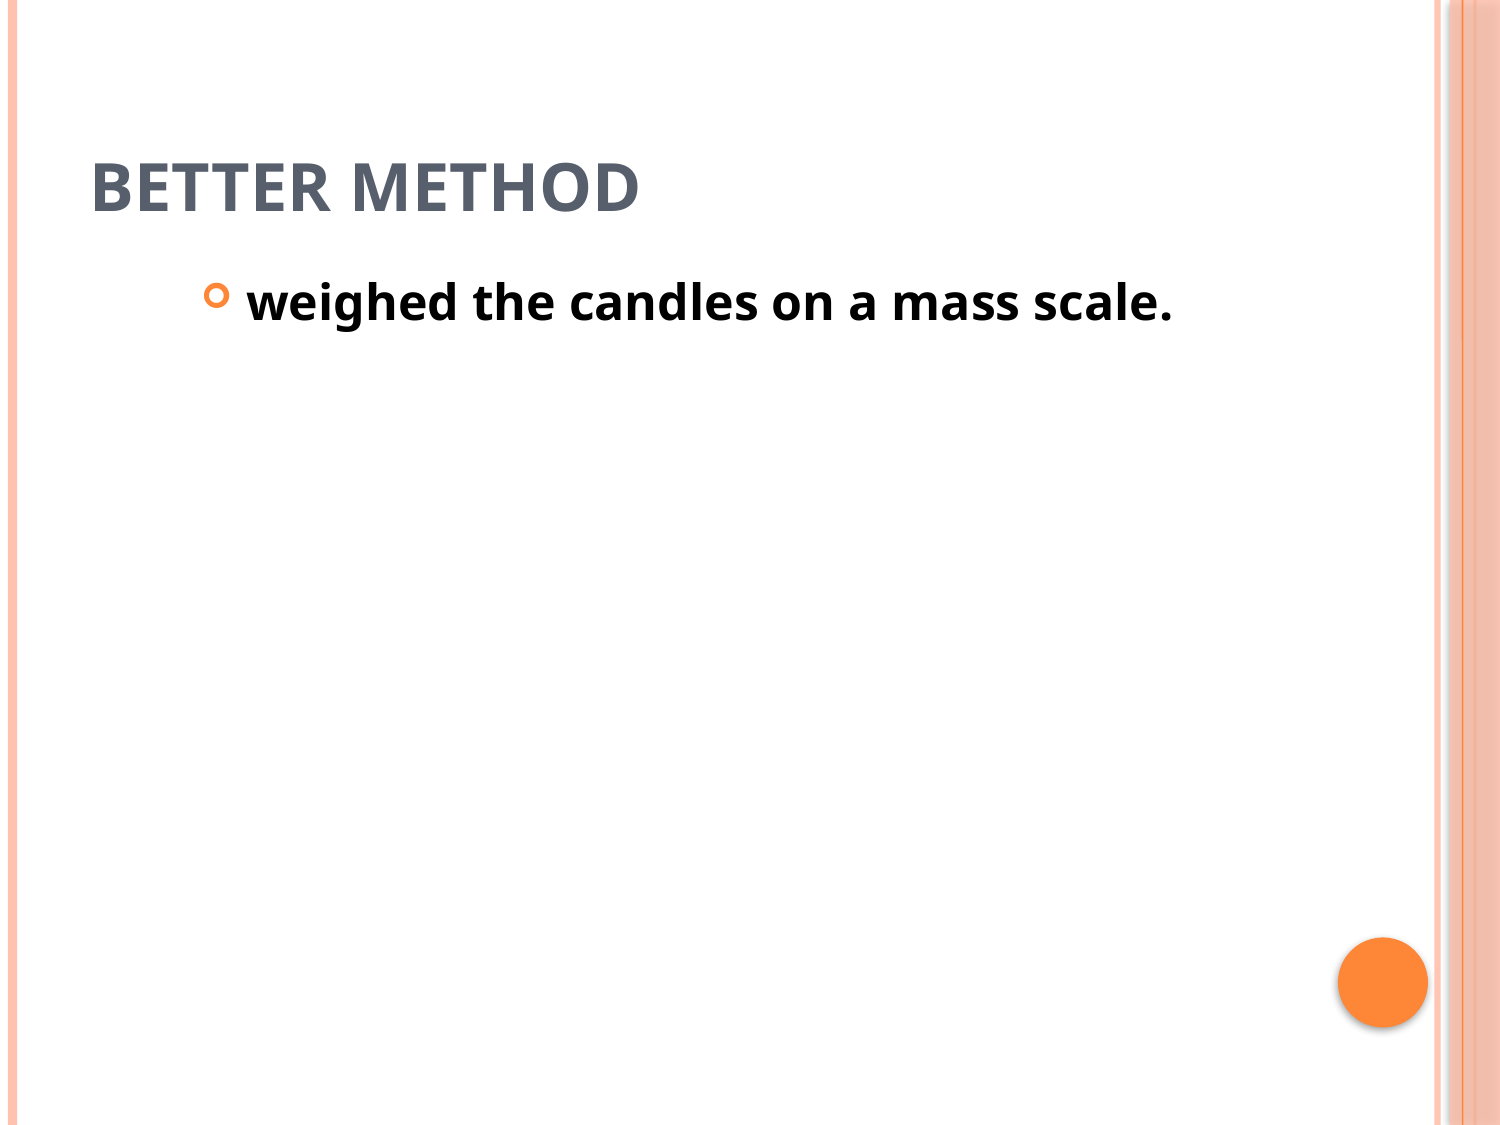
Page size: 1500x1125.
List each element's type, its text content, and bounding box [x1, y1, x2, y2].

title Better method [75, 45, 1300, 233]
list weighed the candles on a mass scale. [75, 262, 1300, 1062]
